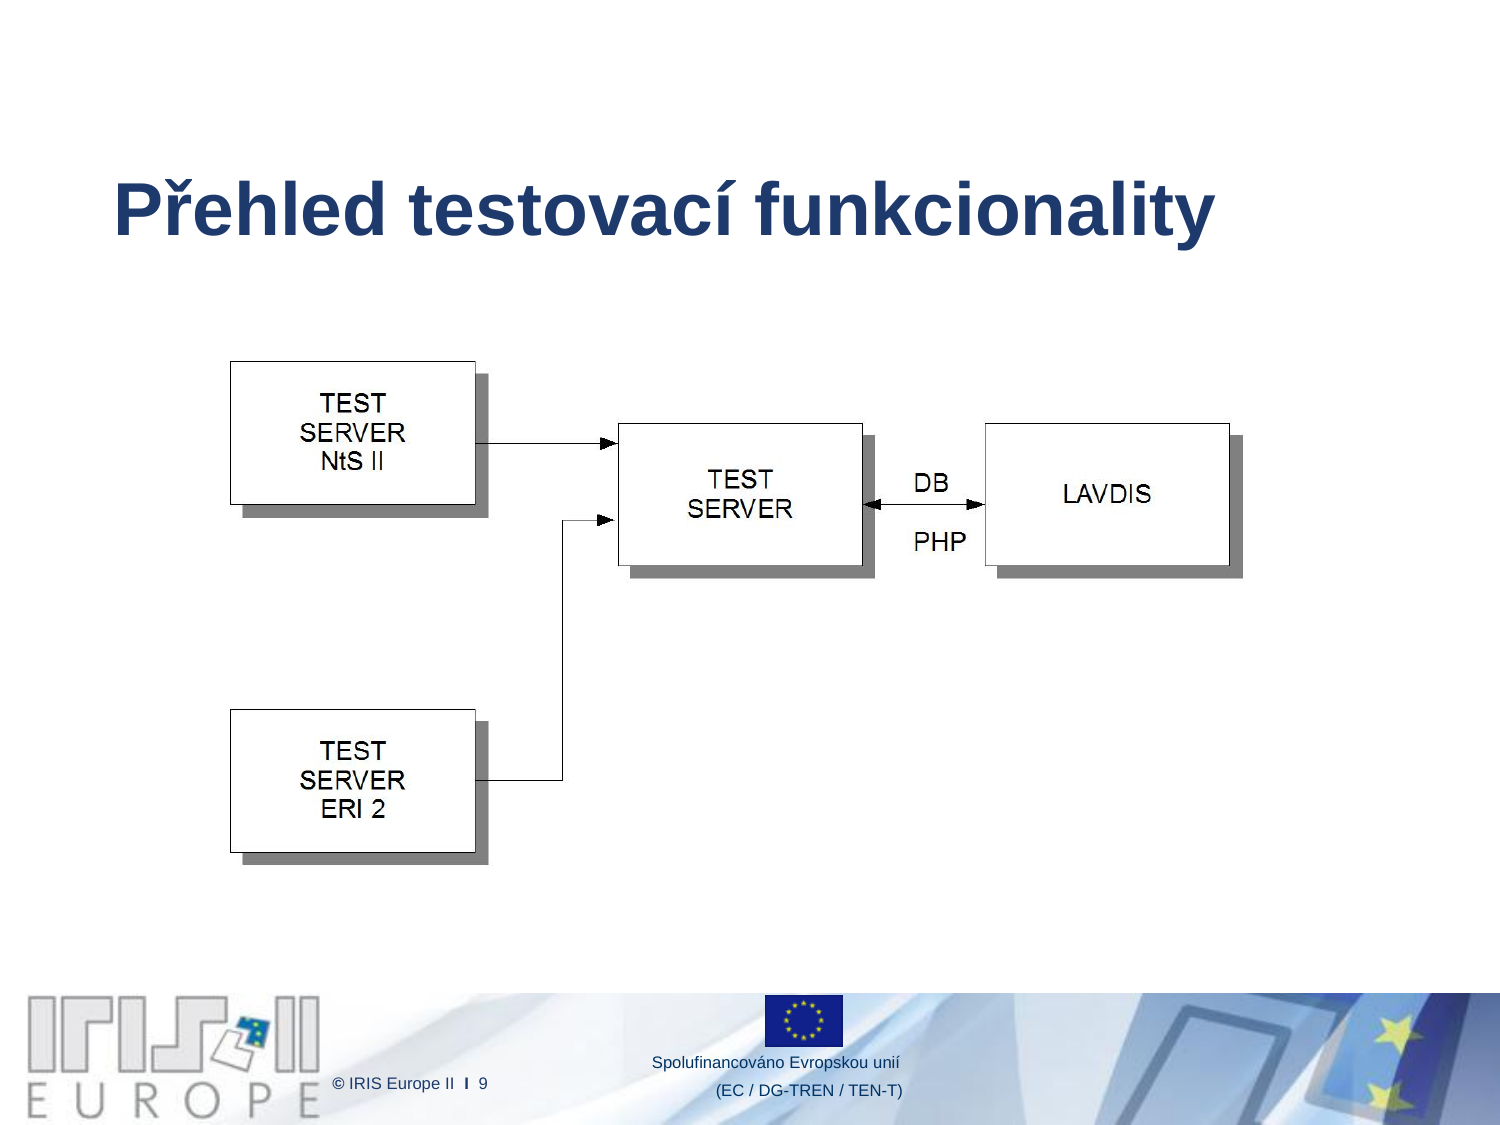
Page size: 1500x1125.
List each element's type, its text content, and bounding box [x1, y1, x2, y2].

picture [0, 993, 1500, 1125]
picture [229, 361, 1269, 930]
title Přehled testovací funkcionality [98, 152, 1398, 260]
